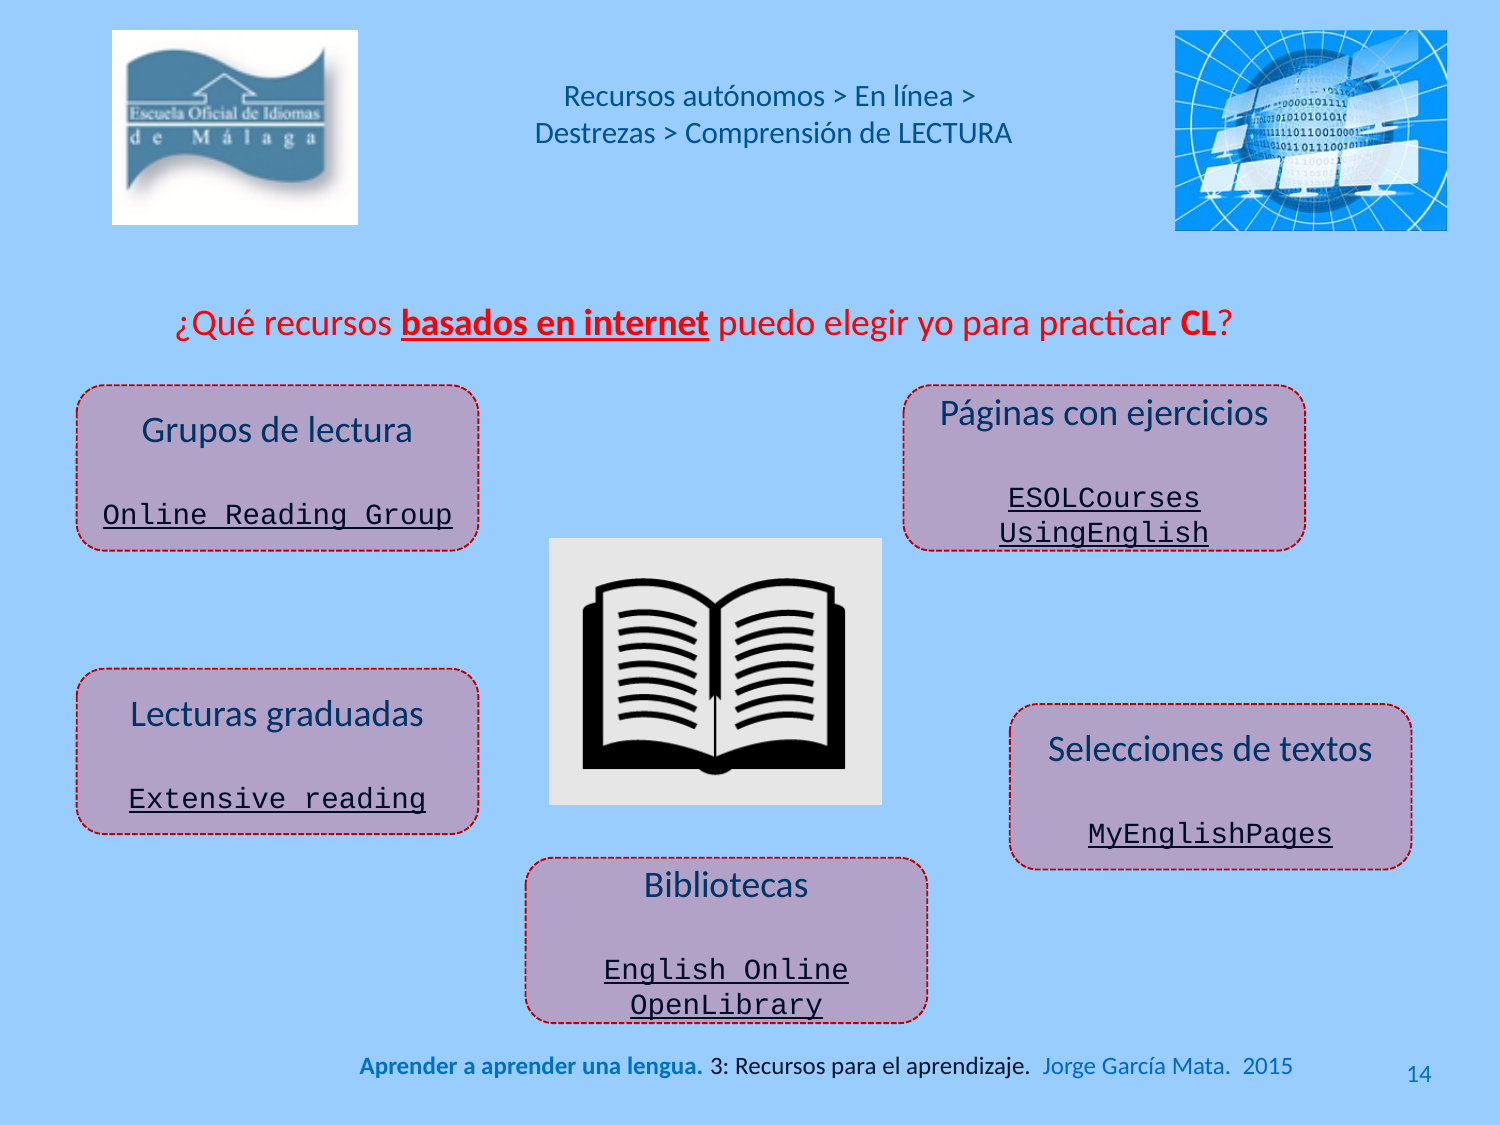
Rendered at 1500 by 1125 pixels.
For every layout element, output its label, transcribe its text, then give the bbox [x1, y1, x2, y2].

footer Aprender a aprender una lengua. 3: Recursos para el aprendizaje. Jorge García Mata. 2015 [336, 1046, 1317, 1083]
text_box Bibliotecas English Online OpenLibrary [524, 856, 929, 1025]
text_box ¿Qué recursos basados en internet puedo elegir yo para practicar CL? [159, 290, 1412, 351]
text_box Lecturas graduadas Extensive reading [75, 667, 480, 836]
title Recursos autónomos > En línea > Destrezas > Comprensión de LECTURA [371, 30, 1172, 219]
slide_number 14 [1387, 1042, 1447, 1103]
text_box Selecciones de textos MyEnglishPages [1008, 703, 1413, 871]
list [111, 30, 359, 225]
text_box Páginas con ejercicios ESOLCourses UsingEnglish [902, 384, 1307, 552]
text_box Grupos de lectura Online Reading Group [75, 384, 480, 552]
picture [548, 538, 882, 805]
picture [1174, 30, 1448, 231]
